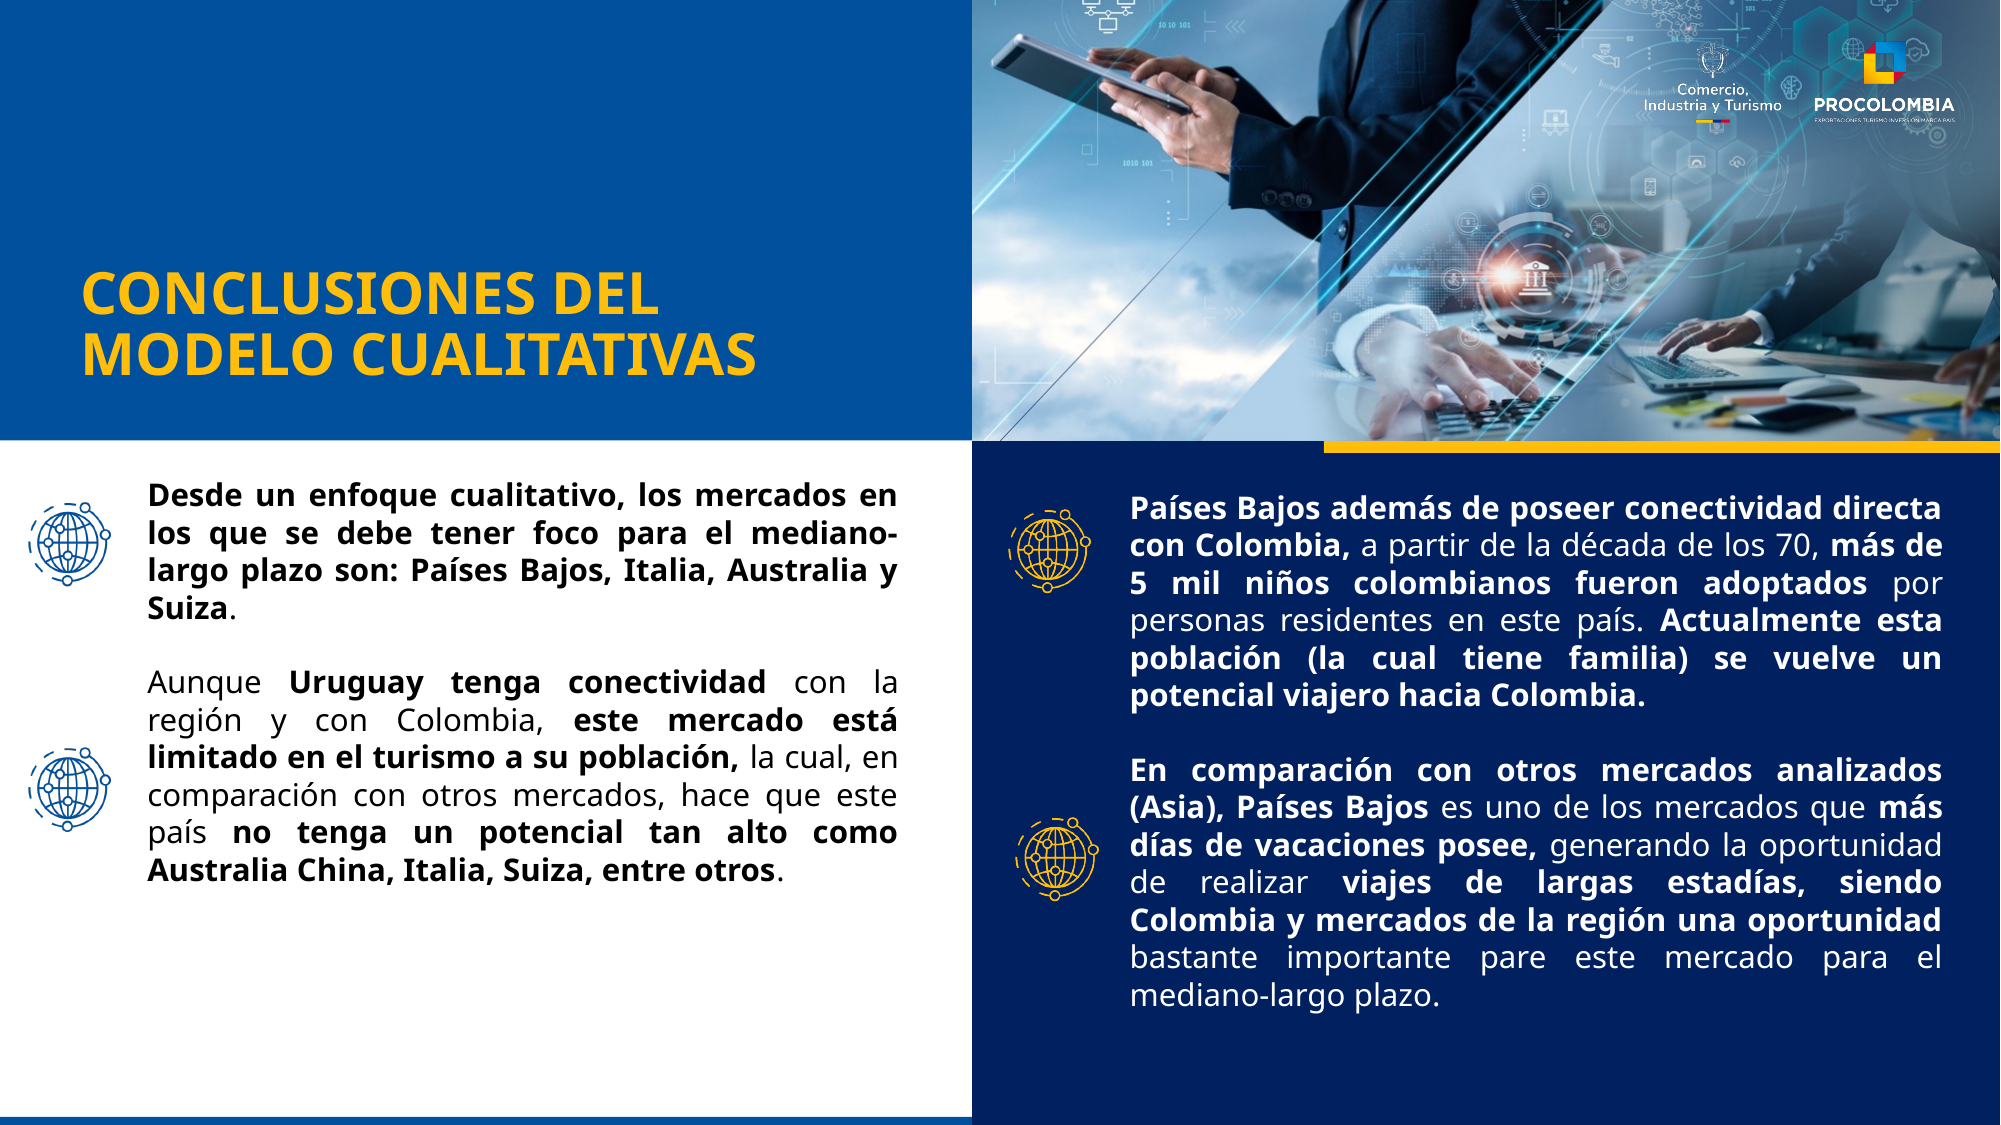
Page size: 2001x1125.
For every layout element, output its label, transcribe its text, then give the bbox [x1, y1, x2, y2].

picture [18, 488, 117, 596]
text_box CONCLUSIONES DEL MODELO CUALITATIVAS [66, 137, 875, 394]
picture [972, 0, 2000, 441]
picture [18, 734, 117, 841]
picture [1005, 803, 1105, 911]
text_box Países Bajos además de poseer conectividad directa con Colombia, a partir de la década de los 70, más de 5 mil niños colombianos fueron adoptados por personas residentes en este país. Actualmente esta población (la cual tiene familia) se vuelve un potencial viajero hacia Colombia. En comparación con otros mercados analizados (Asia), Países Bajos es uno de los mercados que más días de vacaciones posee, generando la oportunidad de realizar viajes de largas estadías, siendo Colombia y mercados de la región una oportunidad bastante importante pare este mercado para el mediano-largo plazo. [1114, 480, 1959, 1095]
text_box Desde un enfoque cualitativo, los mercados en los que se debe tener foco para el mediano-largo plazo son: Países Bajos, Italia, Australia y Suiza. Aunque Uruguay tenga conectividad con la región y con Colombia, este mercado está limitado en el turismo a su población, la cual, en comparación con otros mercados, hace que este país no tenga un potencial tan alto como Australia China, Italia, Suiza, entre otros. [132, 468, 914, 895]
picture [998, 495, 1097, 602]
